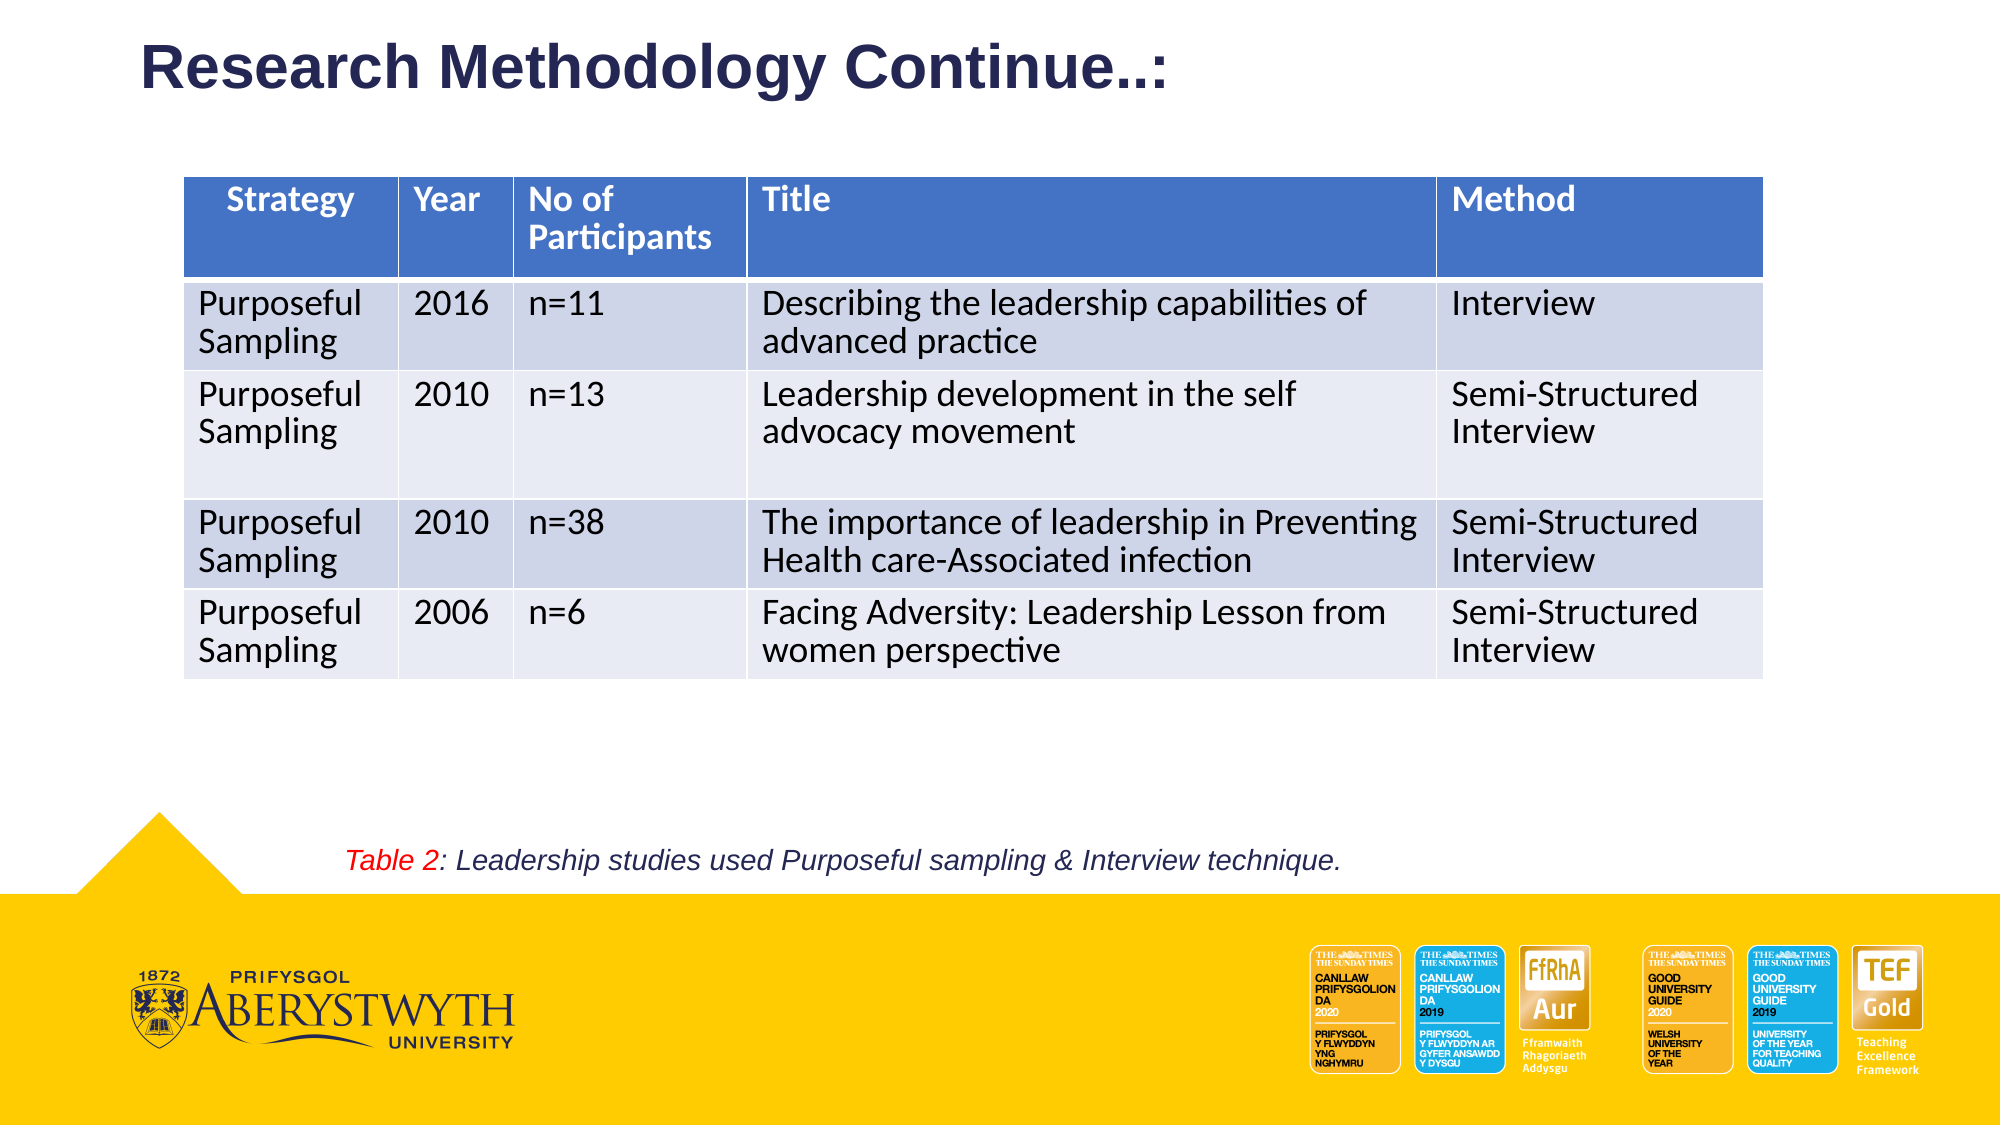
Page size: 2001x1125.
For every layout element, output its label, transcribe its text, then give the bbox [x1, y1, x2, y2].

table_cell Semi-Structured Interview [1437, 500, 1763, 588]
table_header No of Participants [514, 177, 746, 277]
table_cell The importance of leadership in Preventing Health care-Associated infection [748, 500, 1436, 588]
table_header Method [1437, 177, 1763, 277]
table_cell Semi-Structured Interview [1437, 590, 1763, 679]
table_cell Describing the leadership capabilities of advanced practice [748, 283, 1436, 370]
table_cell 2006 [399, 590, 513, 679]
table_header Strategy [184, 177, 398, 277]
table_cell 2010 [399, 500, 513, 588]
table_cell n=38 [514, 500, 746, 588]
table_cell Purposeful Sampling [184, 590, 398, 679]
table_cell Facing Adversity: Leadership Lesson from women perspective [748, 590, 1436, 679]
table_cell Leadership development in the self advocacy movement [748, 371, 1436, 498]
table_cell n=13 [514, 371, 746, 498]
table_cell 2016 [399, 283, 513, 370]
table_header Title [748, 177, 1436, 277]
table_cell 2010 [399, 371, 513, 498]
table_cell Purposeful Sampling [184, 283, 398, 370]
table_cell Semi-Structured Interview [1437, 371, 1763, 498]
table_cell Interview [1437, 283, 1763, 370]
table_header Year [399, 177, 513, 277]
table_cell n=6 [514, 590, 746, 679]
picture [0, 812, 2000, 1125]
table_cell Purposeful Sampling [184, 500, 398, 588]
text_box Research Methodology Continue..: [125, 28, 1505, 110]
table_cell Purposeful Sampling [184, 371, 398, 498]
table_cell n=11 [514, 283, 746, 370]
